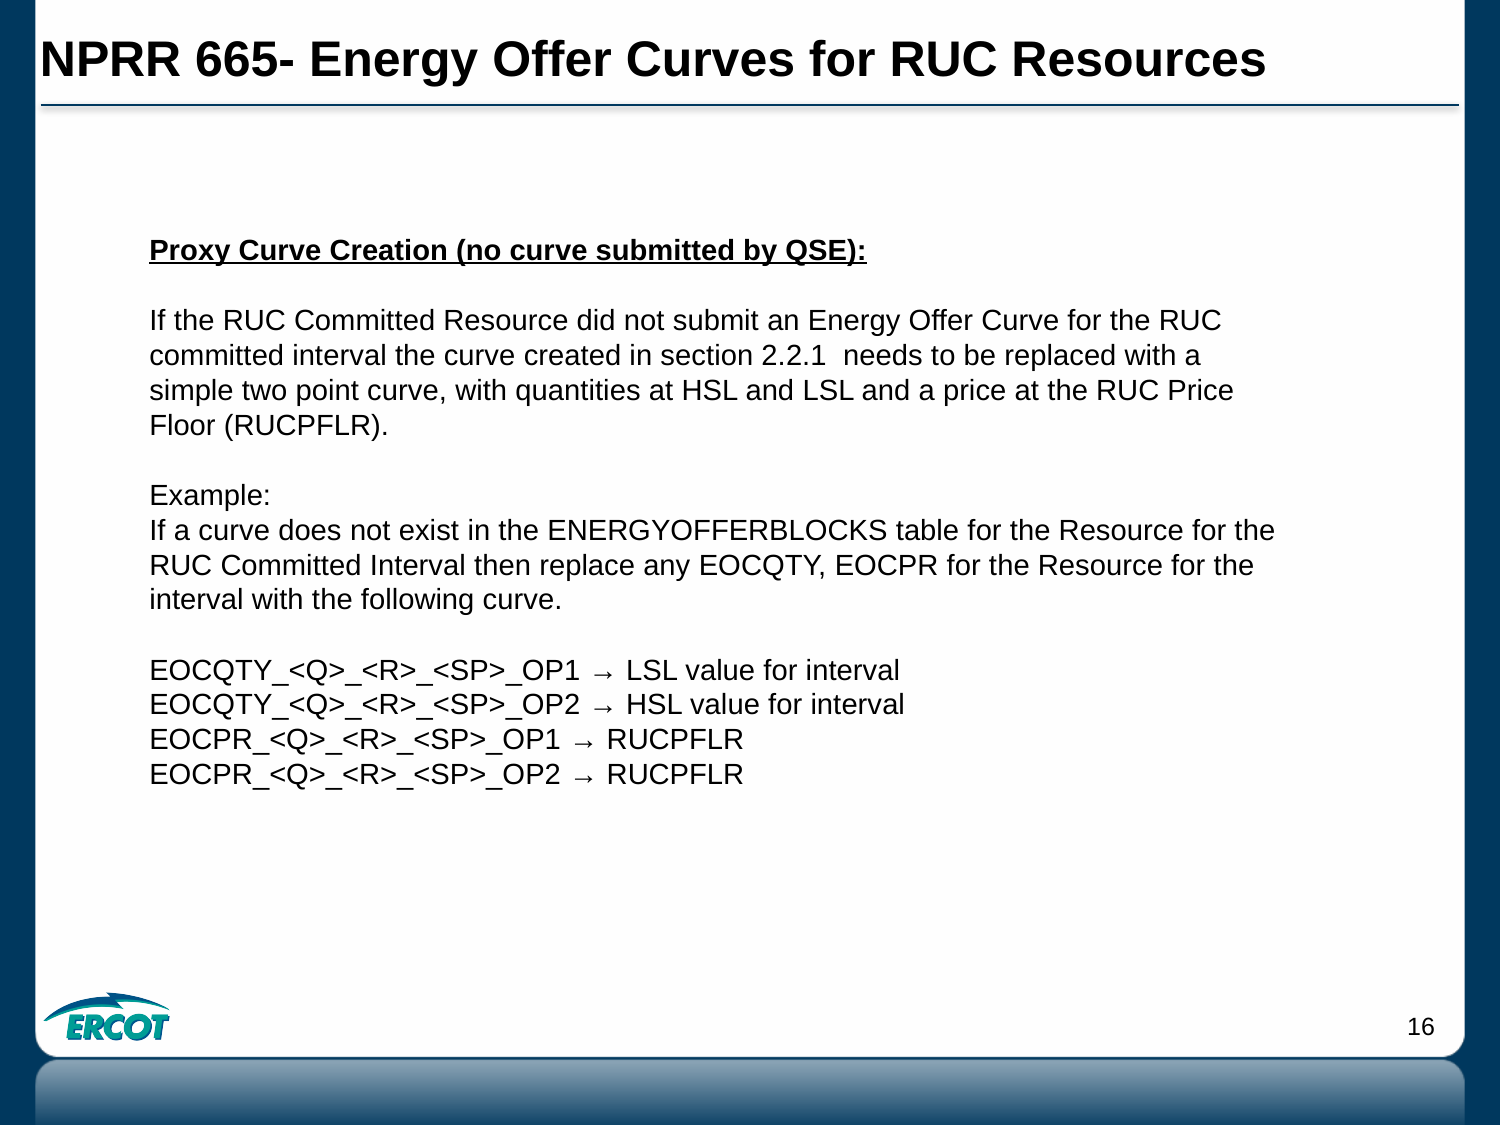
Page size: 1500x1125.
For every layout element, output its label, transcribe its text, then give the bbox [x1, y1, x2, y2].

title NPRR 665- Energy Offer Curves for RUC Resources [24, 0, 1450, 113]
picture [35, 0, 1465, 1125]
text_box Proxy Curve Creation (no curve submitted by QSE): If the RUC Committed Resource did not submit an Energy Offer Curve for the RUC committed interval the curve created in section 2.2.1 needs to be replaced with a simple two point curve, with quantities at HSL and LSL and a price at the RUC Price Floor (RUCPFLR). Example: If a curve does not exist in the ENERGYOFFERBLOCKS table for the Resource for the RUC Committed Interval then replace any EOCQTY, EOCPR for the Resource for the interval with the following curve. EOCQTY_<Q>_<R>_<SP>_OP1 → LSL value for interval EOCQTY_<Q>_<R>_<SP>_OP2 → HSL value for interval EOCPR_<Q>_<R>_<SP>_OP1 → RUCPFLR EOCPR_<Q>_<R>_<SP>_OP2 → RUCPFLR [134, 188, 1311, 798]
